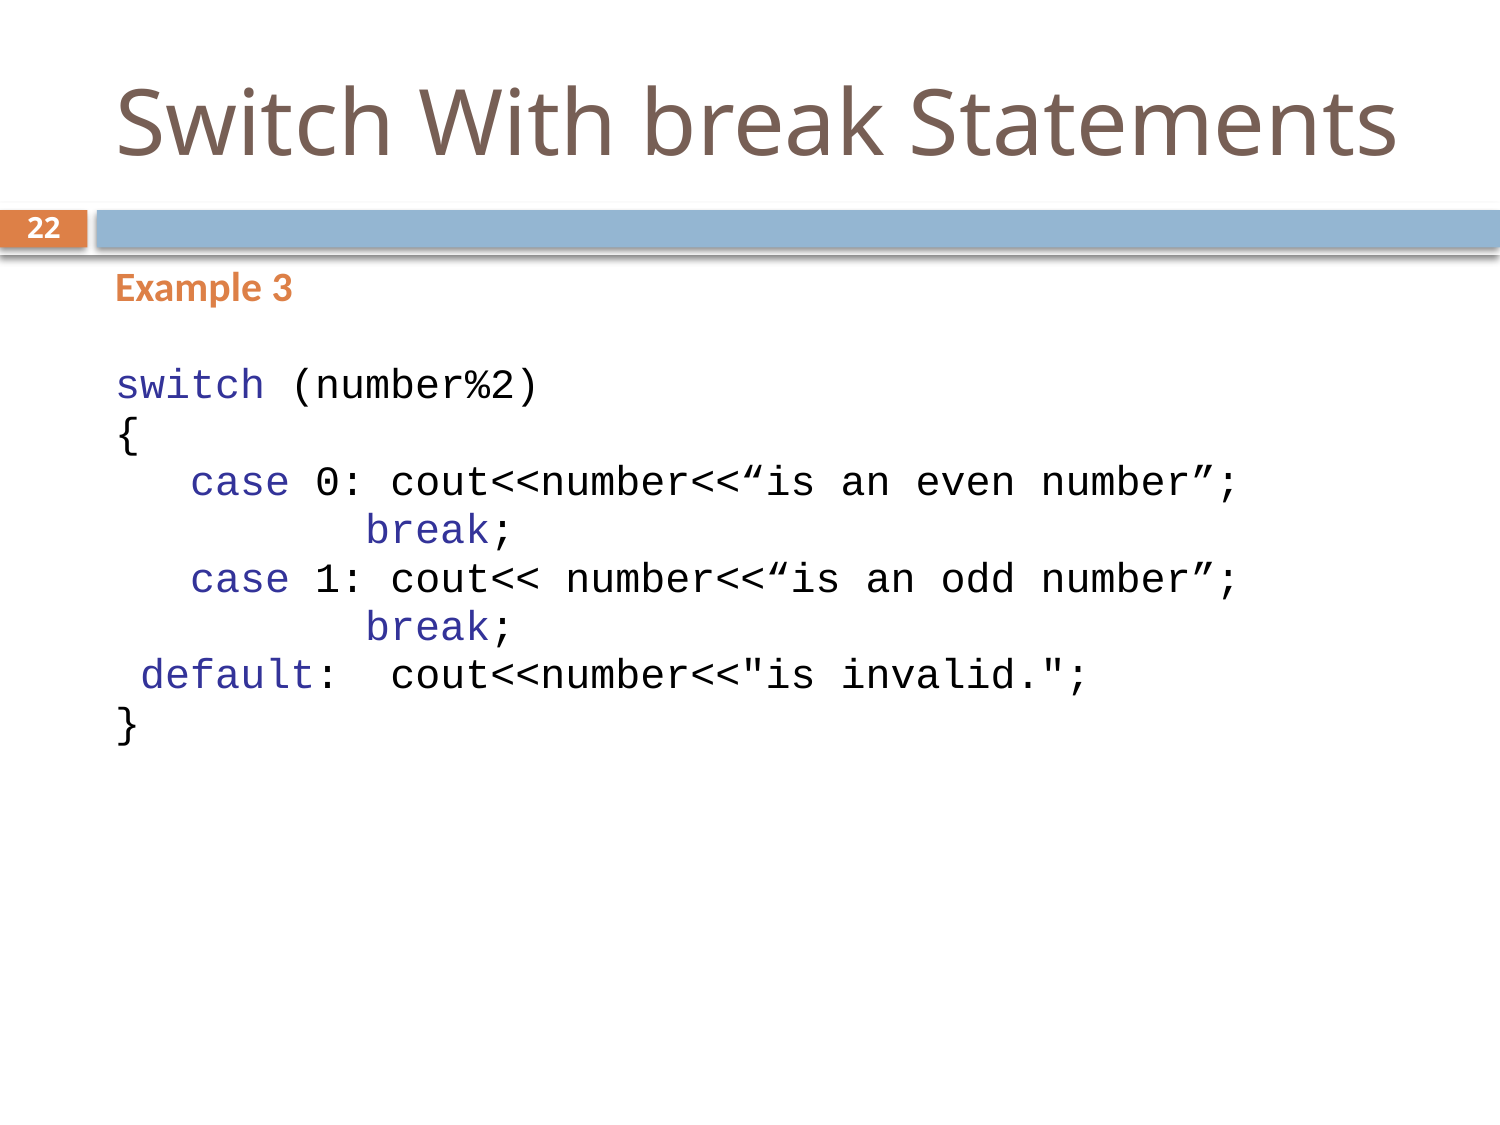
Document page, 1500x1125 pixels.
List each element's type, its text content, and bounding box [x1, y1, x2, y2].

list Example 3 switch (number%2) { case 0: cout<<number<<“is an even number”; break; case 1: cout<< number<<“is an odd number”; break; default: cout<<number<<"is invalid."; } [100, 262, 1438, 1000]
title Switch With break Statements [100, 37, 1438, 200]
slide_number 22 [0, 208, 88, 249]
